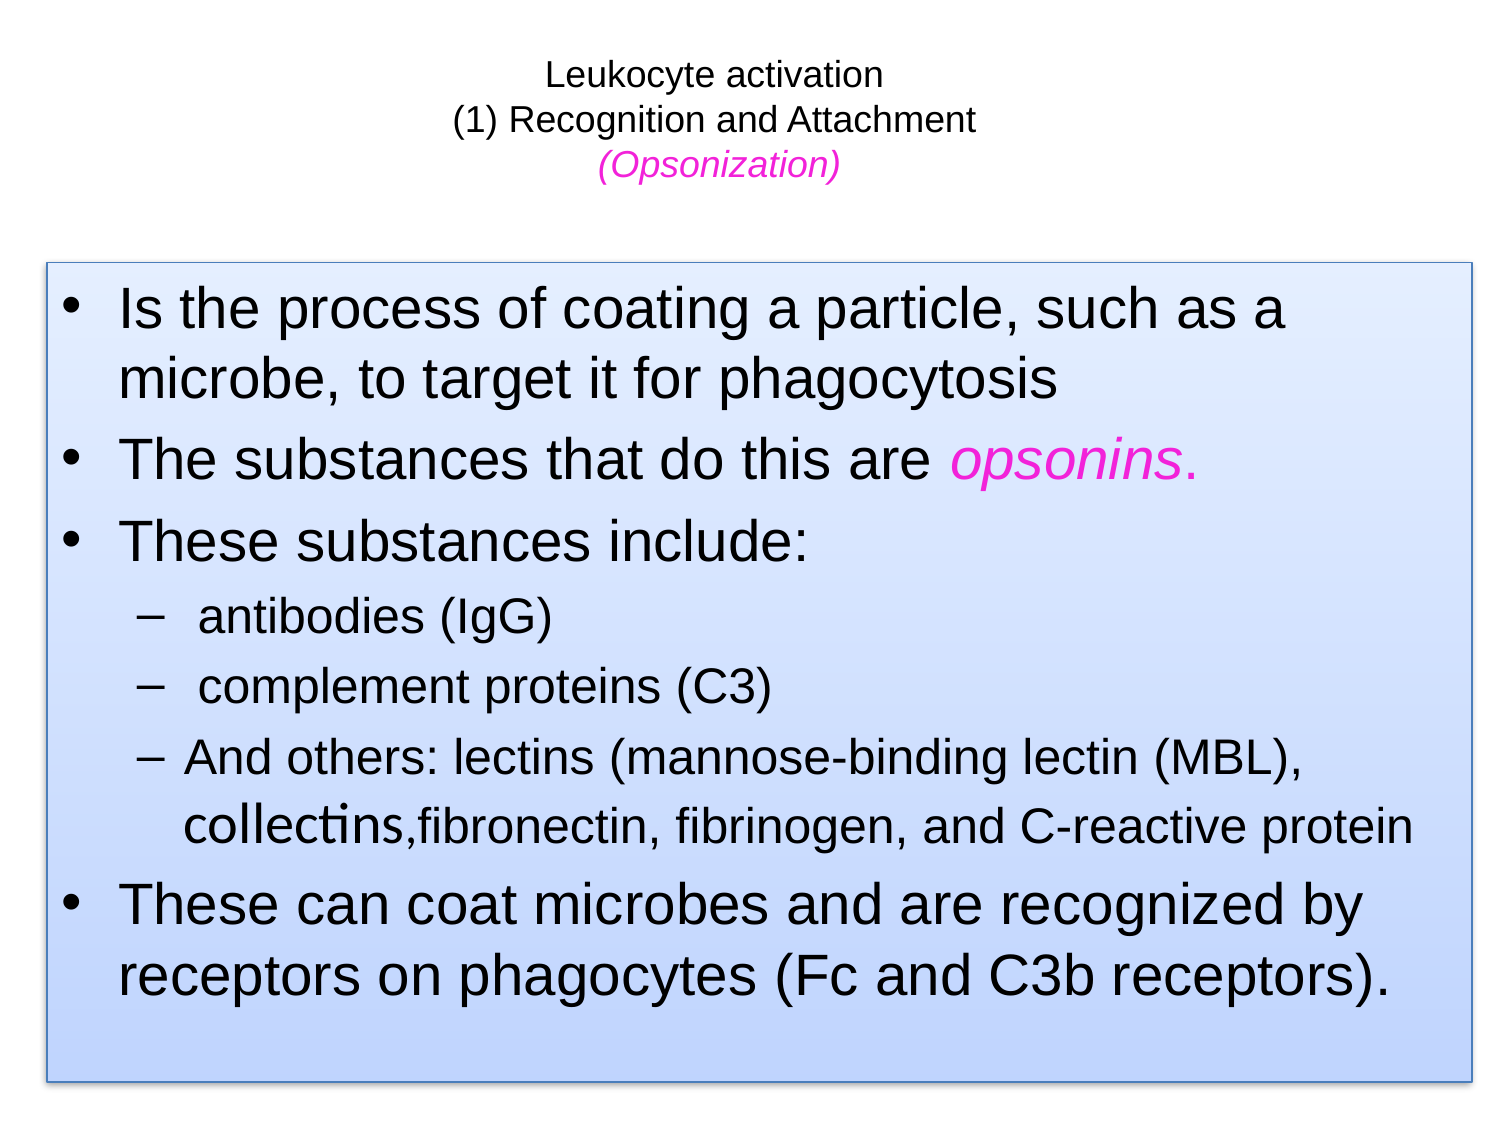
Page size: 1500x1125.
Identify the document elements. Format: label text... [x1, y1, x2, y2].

list Is the process of coating a particle, such as a microbe, to target it for phagocytosis The substances that do this are opsonins. These substances include: antibodies (IgG) complement proteins (C3) And others: lectins (mannose-binding lectin (MBL), collectins,fibronectin, fibrinogen, and C-reactive protein These can coat microbes and are recognized by receptors on phagocytes (Fc and C3b receptors). [46, 262, 1473, 1083]
title Leukocyte activation (1) Recognition and Attachment (Opsonization) [76, 42, 1352, 193]
